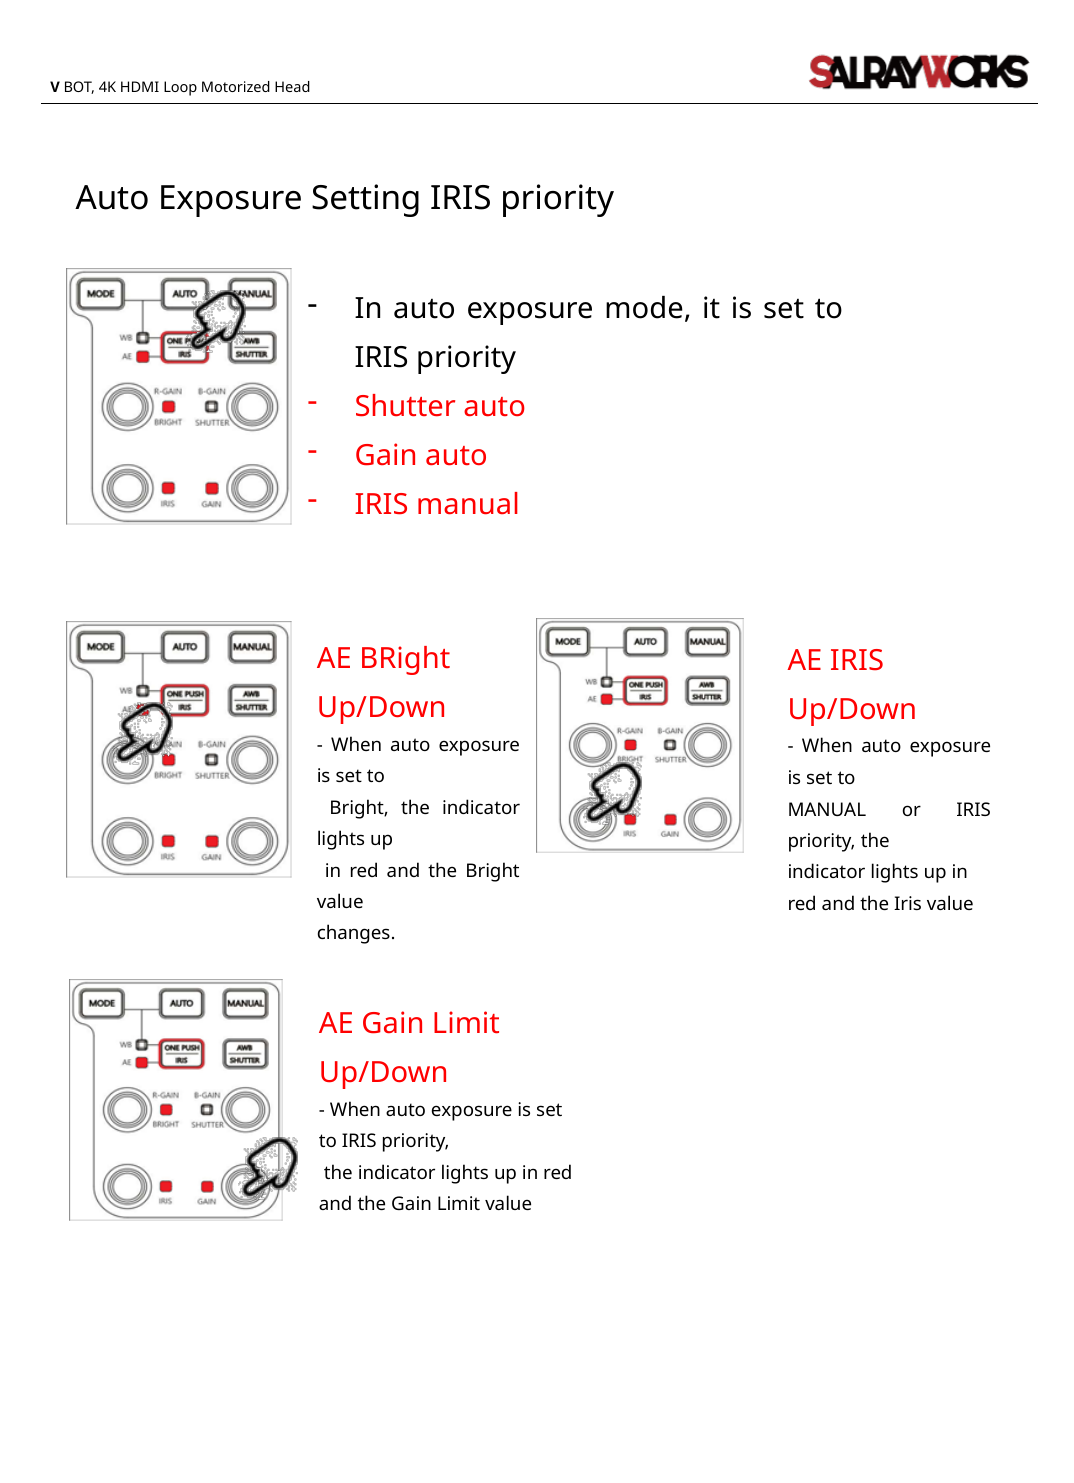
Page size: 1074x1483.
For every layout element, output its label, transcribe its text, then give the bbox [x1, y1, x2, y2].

picture [69, 979, 310, 1223]
picture [536, 617, 745, 854]
text_box AE IRIS Up/Down - When auto exposure is set to MANUAL or IRIS priority, the indicator lights up in red and the Iris value [772, 620, 1006, 971]
text_box AE BRight Up/Down - When auto exposure is set to Bright, the indicator lights up in red and the Bright value changes. [302, 618, 535, 952]
picture [66, 621, 294, 879]
text_box In auto exposure mode, it is set to IRIS priority Shutter auto Gain auto IRIS manual [295, 268, 859, 528]
text_box AE Gain Limit Up/Down - When auto exposure is set to IRIS priority, the indicator lights up in red and the Gain Limit value [304, 983, 593, 1222]
picture [799, 39, 1035, 102]
picture [66, 268, 294, 526]
text_box Auto Exposure Setting IRIS priority [60, 152, 630, 280]
